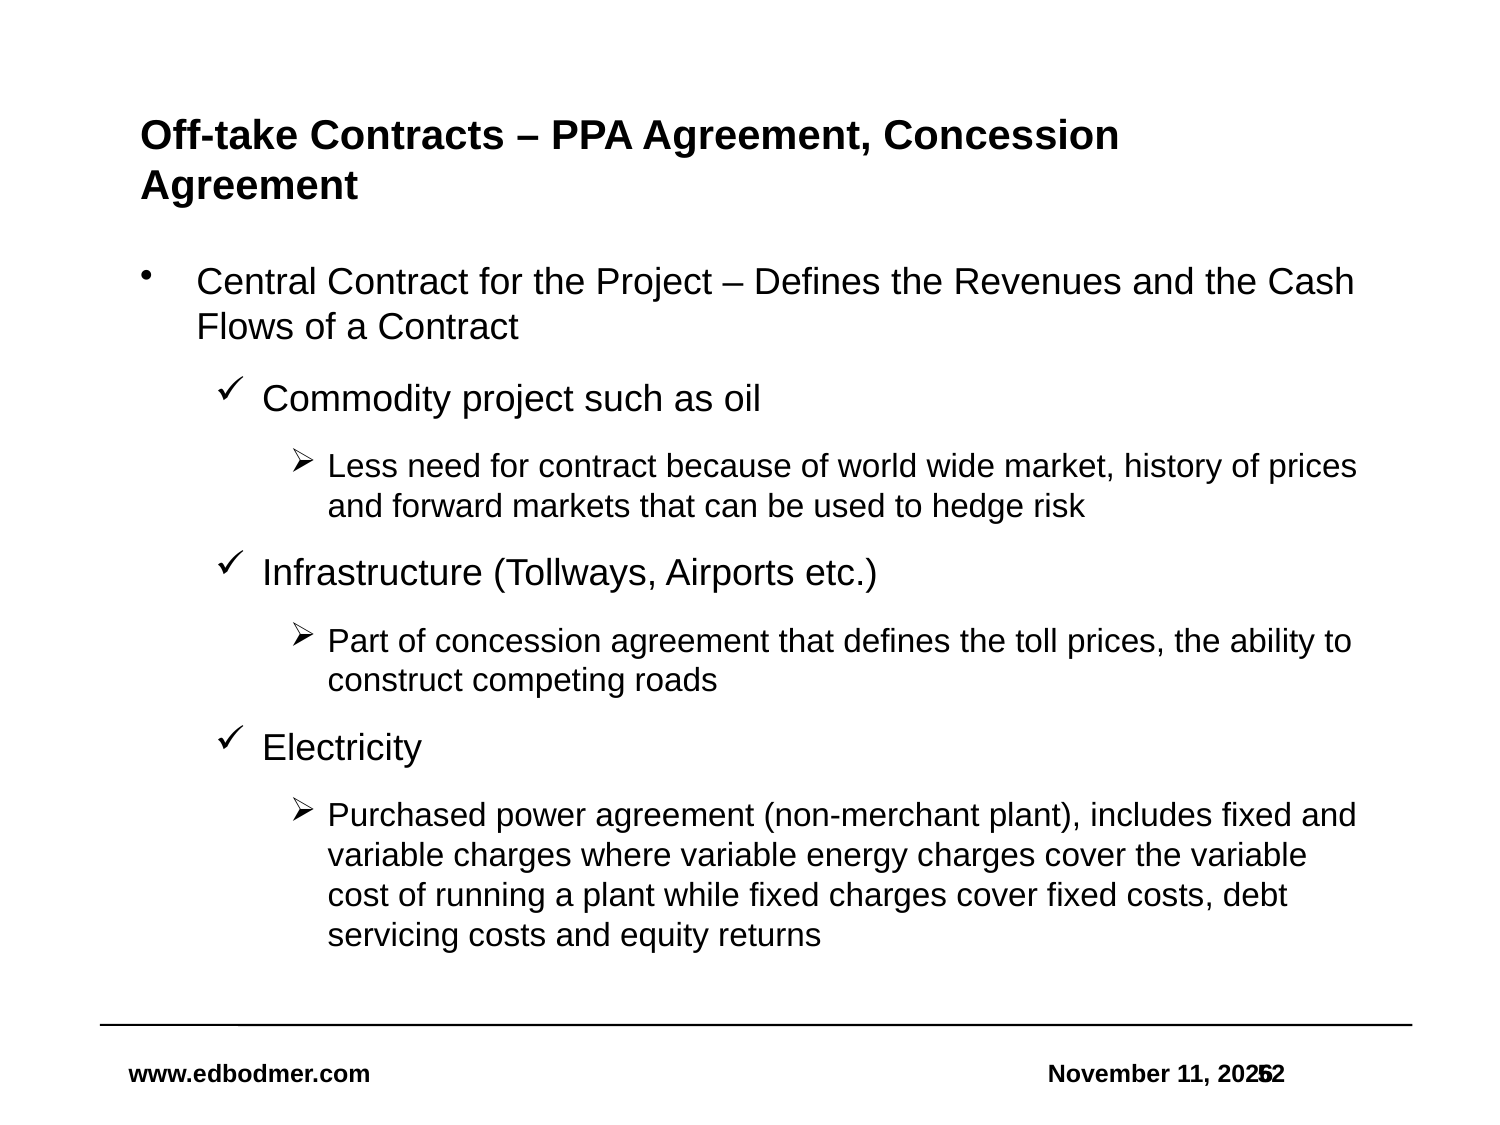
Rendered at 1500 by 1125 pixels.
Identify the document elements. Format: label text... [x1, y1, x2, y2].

list Central Contract for the Project – Defines the Revenues and the Cash Flows of a Contract Commodity project such as oil Less need for contract because of world wide market, history of prices and forward markets that can be used to hedge risk Infrastructure (Tollways, Airports etc.) Part of concession agreement that defines the toll prices, the ability to construct competing roads Electricity Purchased power agreement (non-merchant plant), includes fixed and variable charges where variable energy charges cover the variable cost of running a plant while fixed charges cover fixed costs, debt servicing costs and equity returns [124, 249, 1376, 1001]
title Off-take Contracts – PPA Agreement, Concession Agreement [124, 99, 1288, 226]
